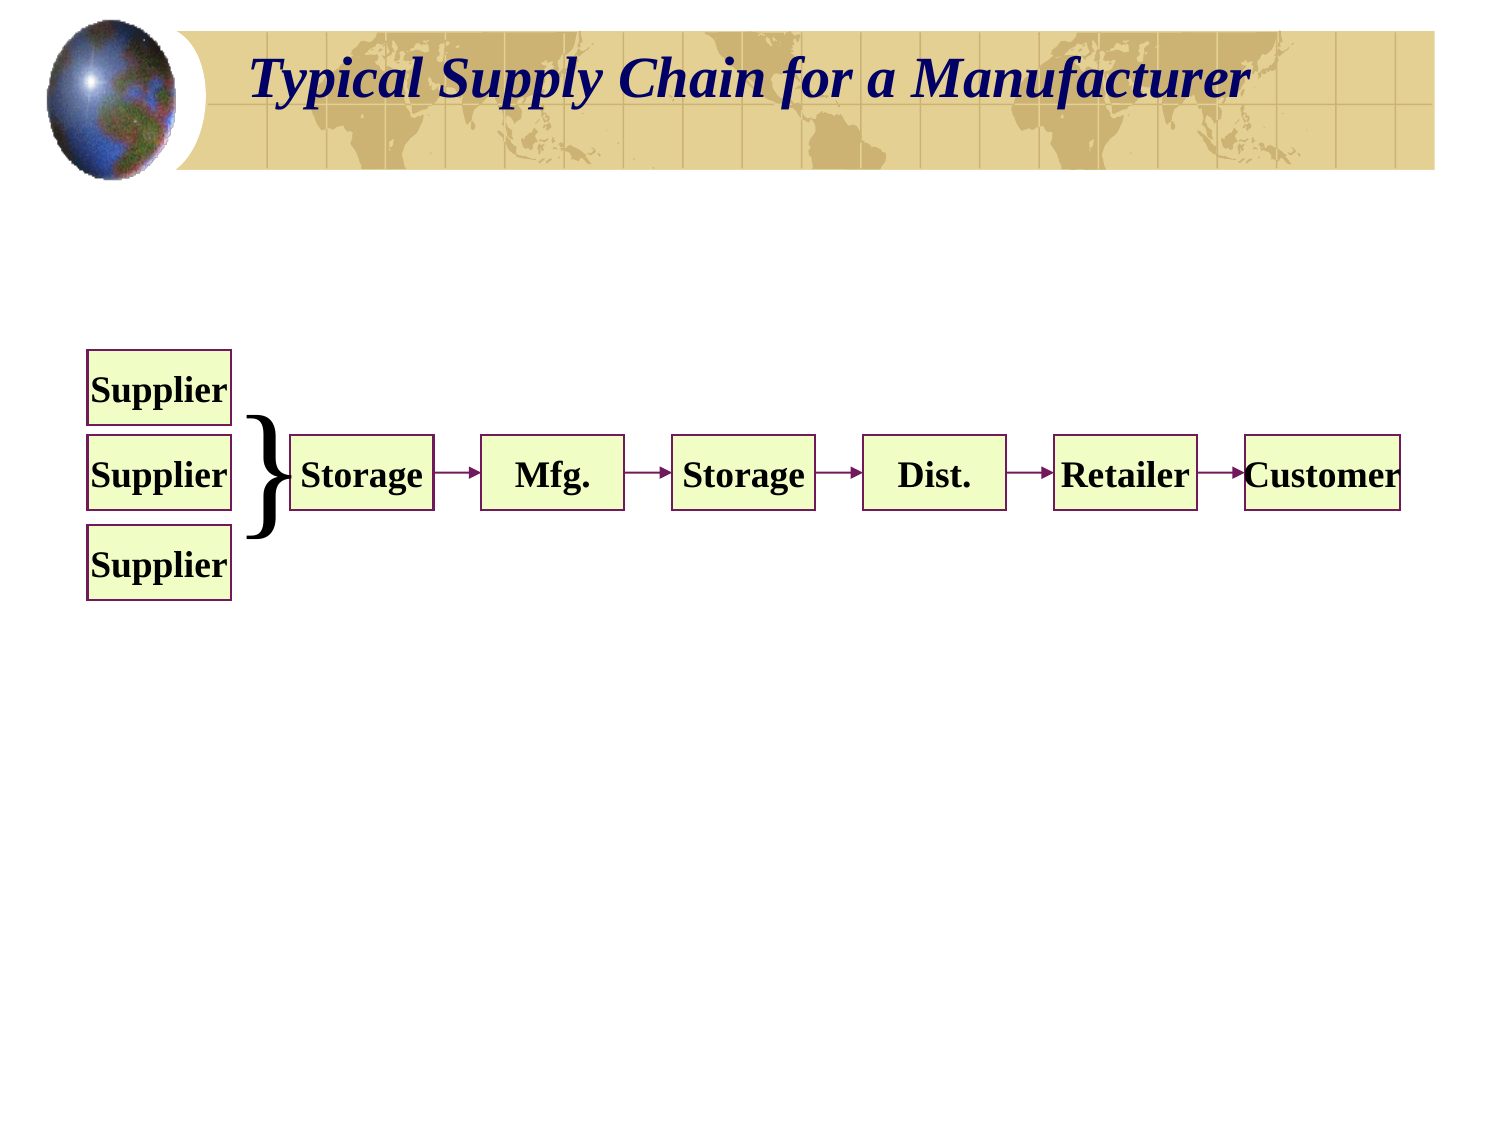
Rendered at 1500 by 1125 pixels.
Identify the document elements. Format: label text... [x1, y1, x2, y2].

picture [42, 14, 190, 185]
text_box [87, 349, 1401, 601]
title Typical Supply Chain for a Manufacturer [218, 84, 1448, 118]
